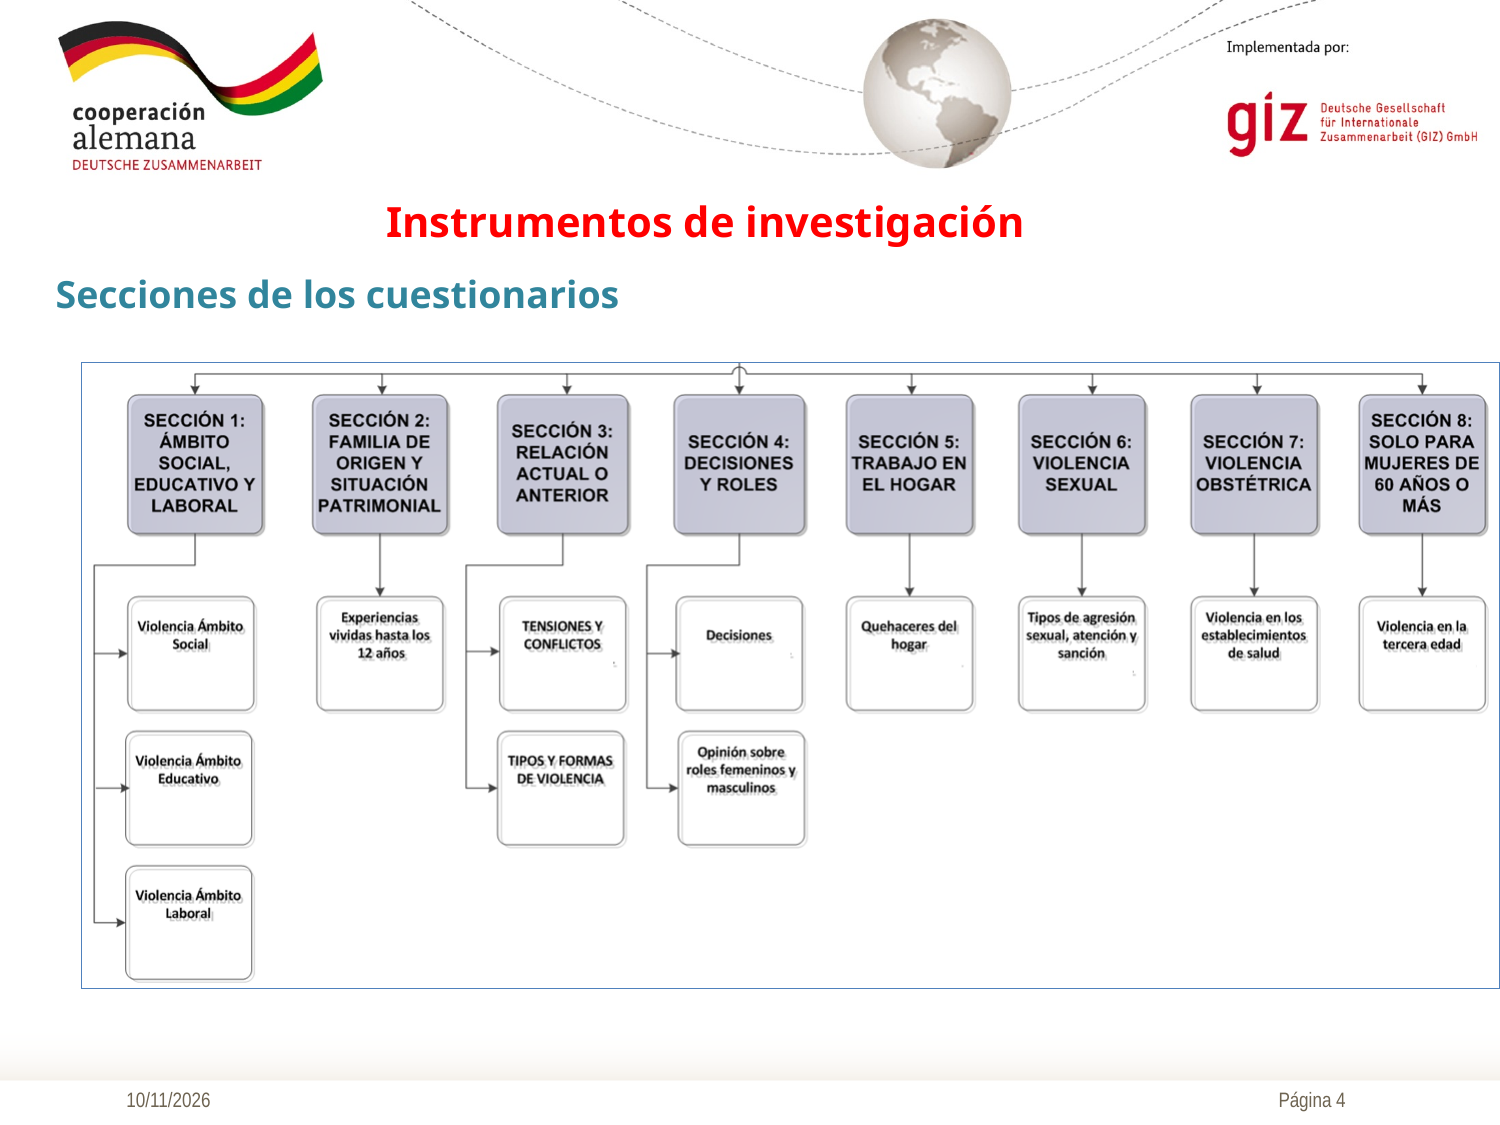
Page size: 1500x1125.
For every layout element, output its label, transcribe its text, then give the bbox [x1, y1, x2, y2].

picture [0, 0, 1500, 188]
text_box Secciones de los cuestionarios [40, 263, 1259, 324]
picture [0, 362, 1500, 1081]
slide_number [111, 1079, 325, 1121]
text_box Instrumentos de investigación [371, 173, 1205, 263]
